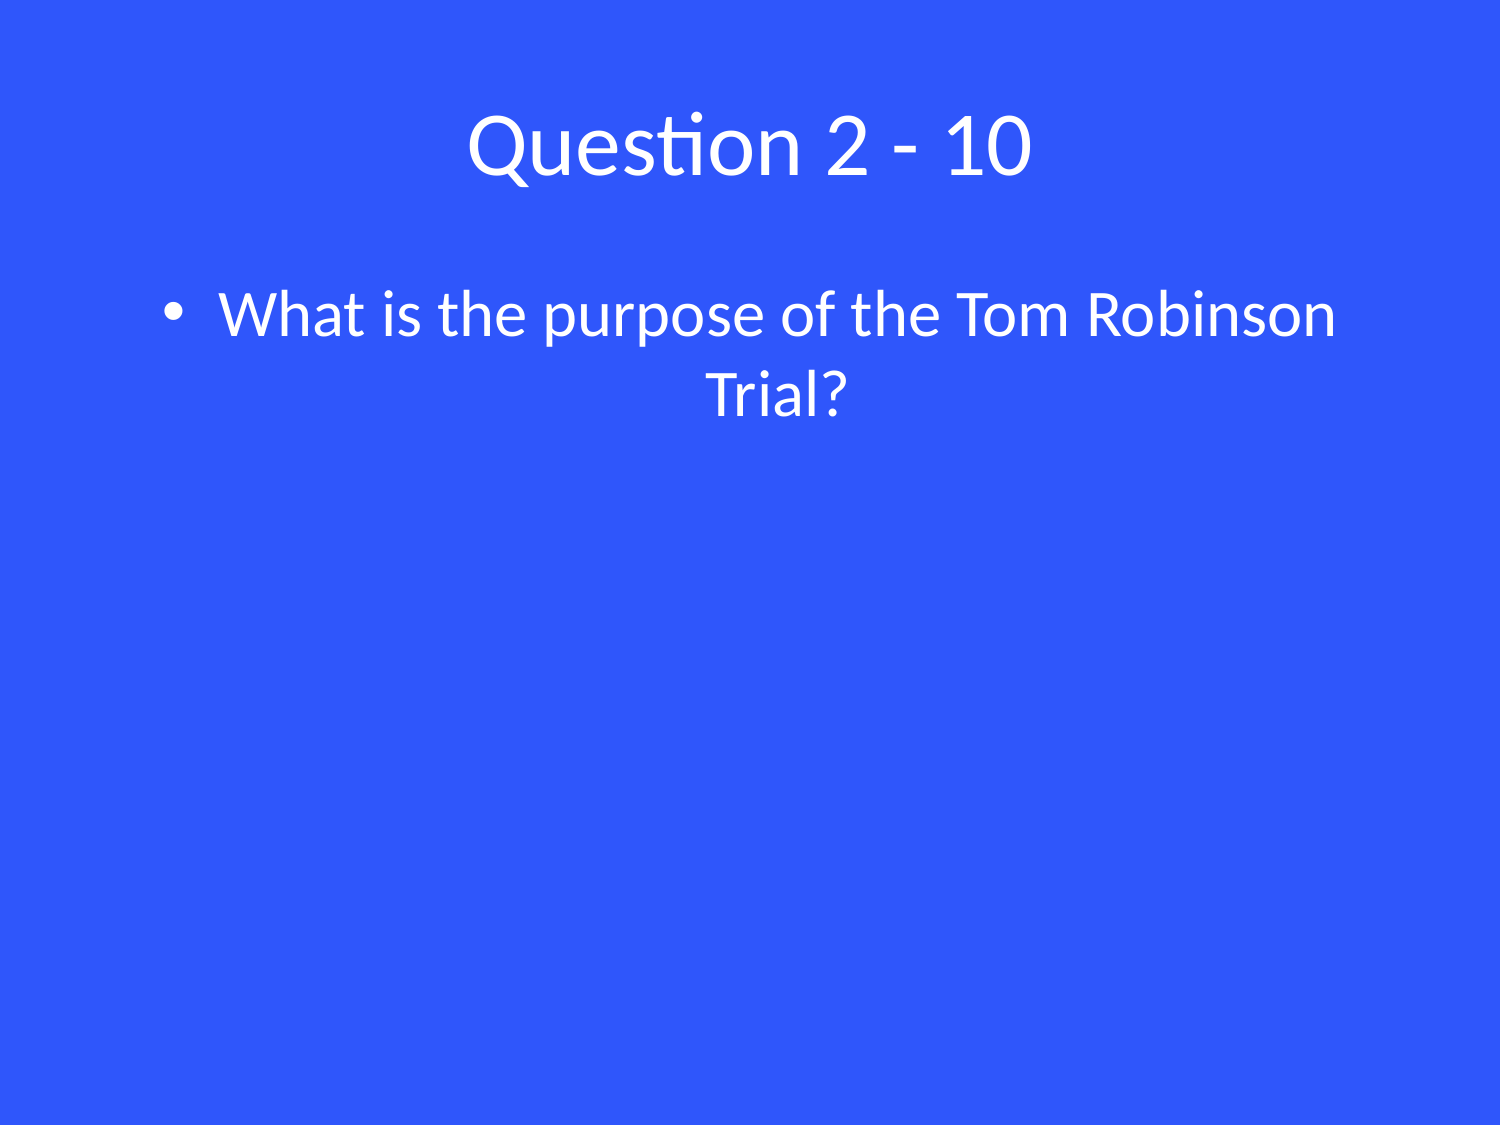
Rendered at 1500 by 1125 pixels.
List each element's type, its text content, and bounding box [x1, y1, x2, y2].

list What is the purpose of the Tom Robinson Trial? [74, 262, 1426, 1006]
title Question 2 - 10 [74, 44, 1426, 233]
